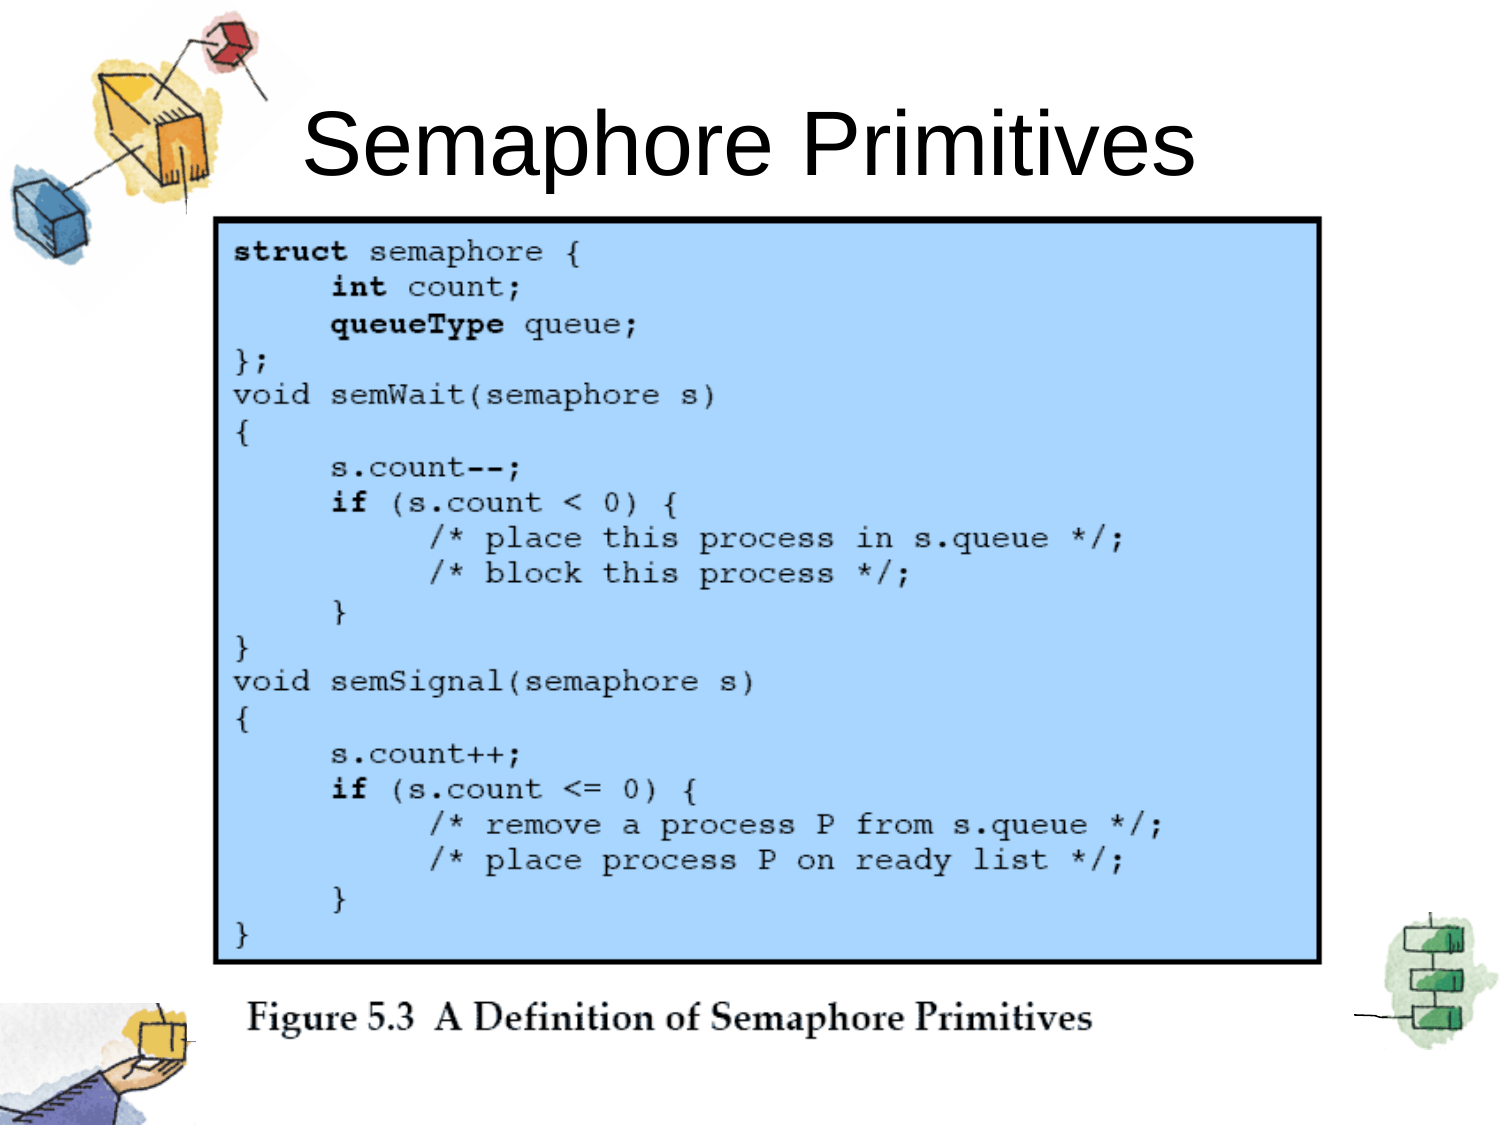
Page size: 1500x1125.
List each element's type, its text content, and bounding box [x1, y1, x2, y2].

title Semaphore Primitives [74, 44, 1426, 233]
picture [0, 85, 167, 316]
picture [0, 1003, 196, 1125]
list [187, 199, 1354, 1041]
picture [1382, 912, 1500, 1050]
picture [114, 0, 274, 44]
